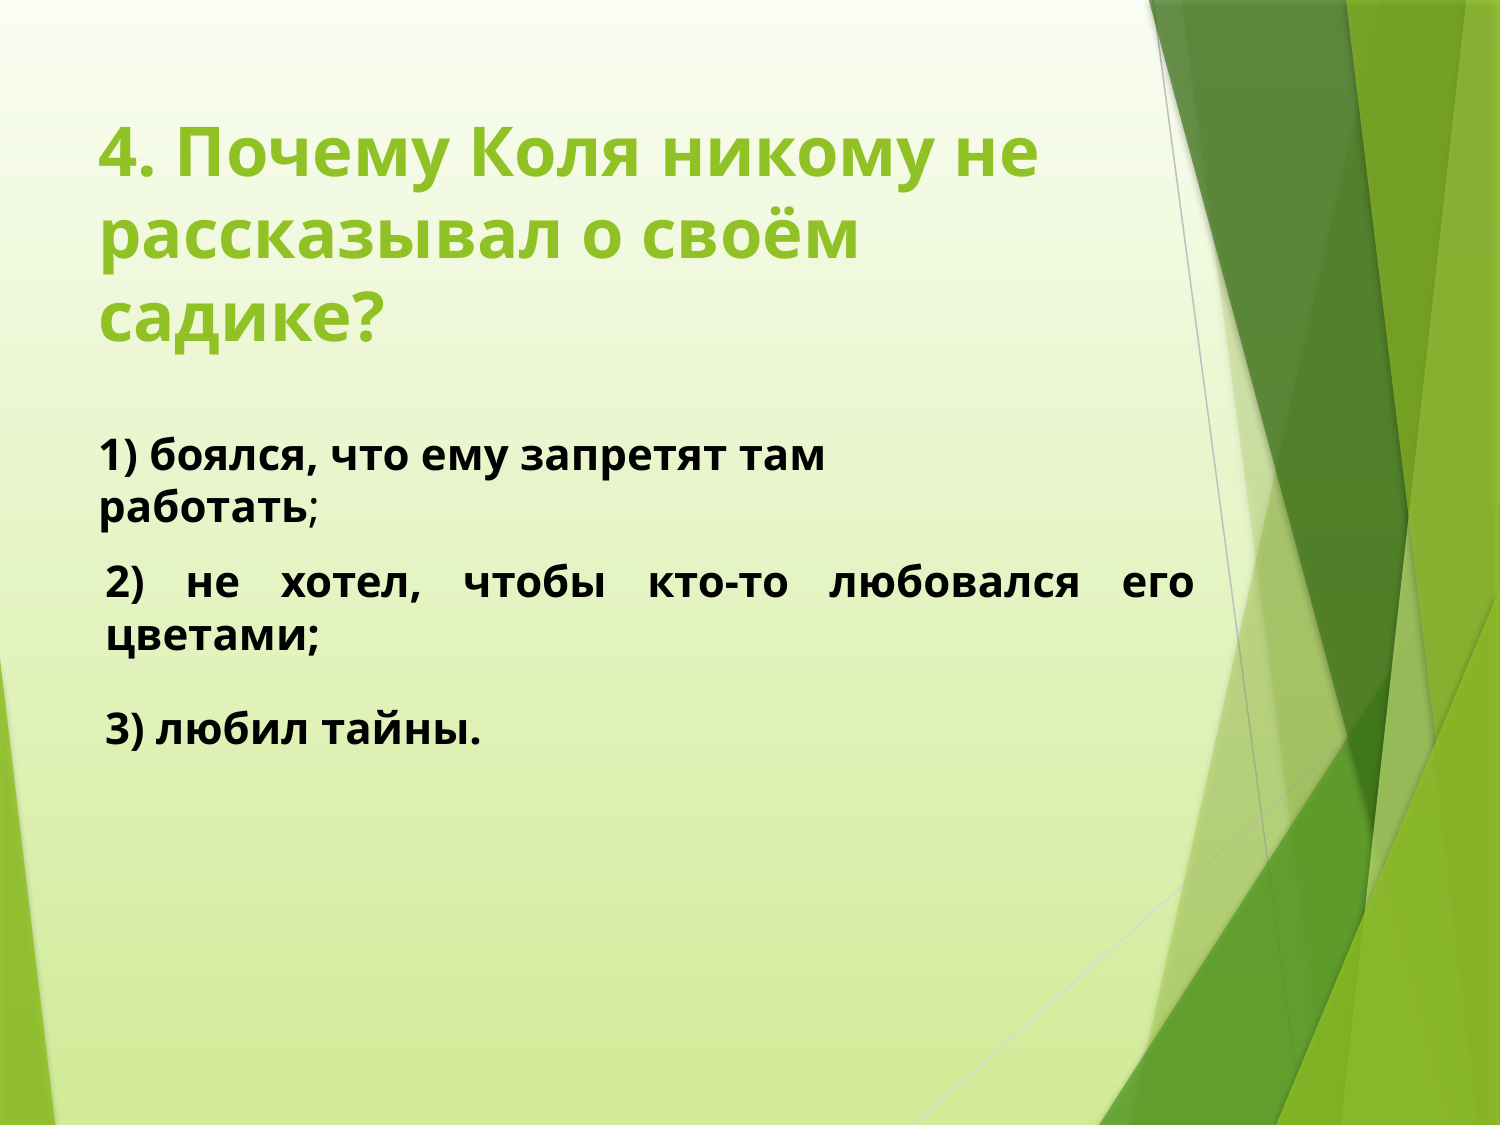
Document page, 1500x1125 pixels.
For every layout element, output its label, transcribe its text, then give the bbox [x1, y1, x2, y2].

text_box 3) любил тайны. [90, 693, 1015, 762]
text_box 2) не хотел, чтобы кто-то любовался его цветами; [90, 546, 1210, 667]
text_box 1) боялся, что ему запретят там работать; [83, 418, 1022, 573]
title 4. Почему Коля никому не рассказывал о своём садике? [83, 99, 1141, 317]
